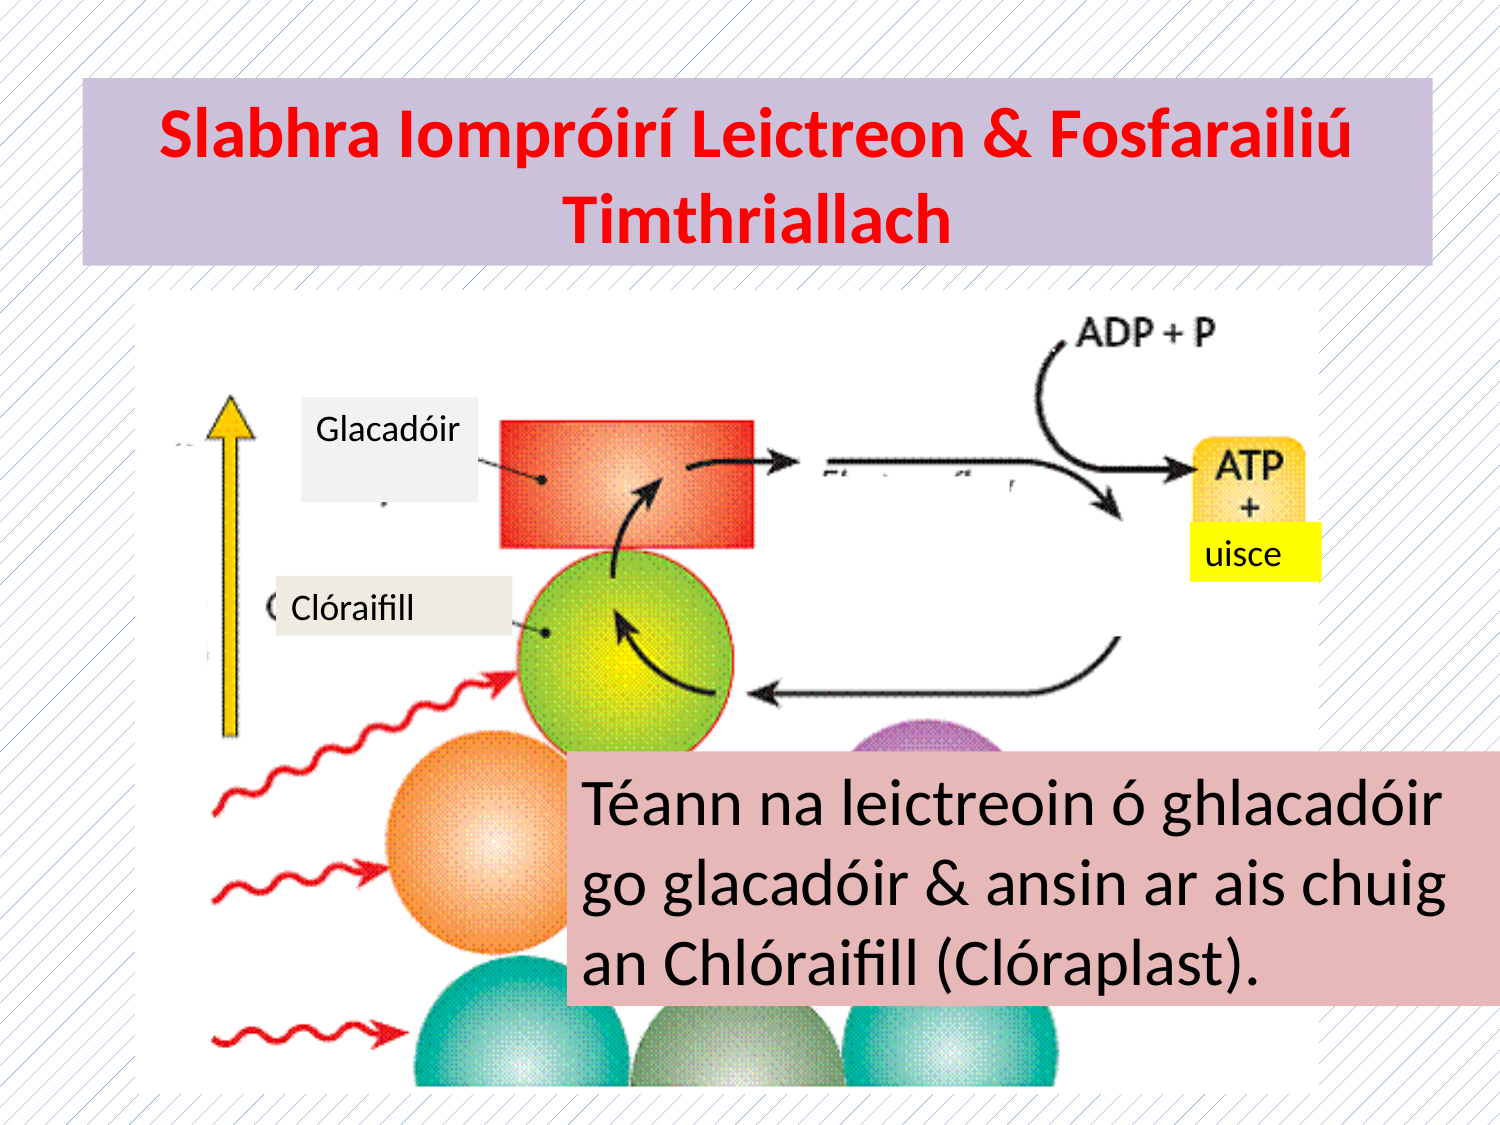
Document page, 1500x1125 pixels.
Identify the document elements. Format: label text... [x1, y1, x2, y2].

picture [135, 290, 1320, 1094]
title Slabhra Iompróirí Leictreon & Fosfarailiú Timthriallach [82, 78, 1433, 266]
text_box Téann na leictreoin ó ghlacadóir go glacadóir & ansin ar ais chuig an Chlóraifill (Clóraplast). [1323, 751, 1500, 1007]
